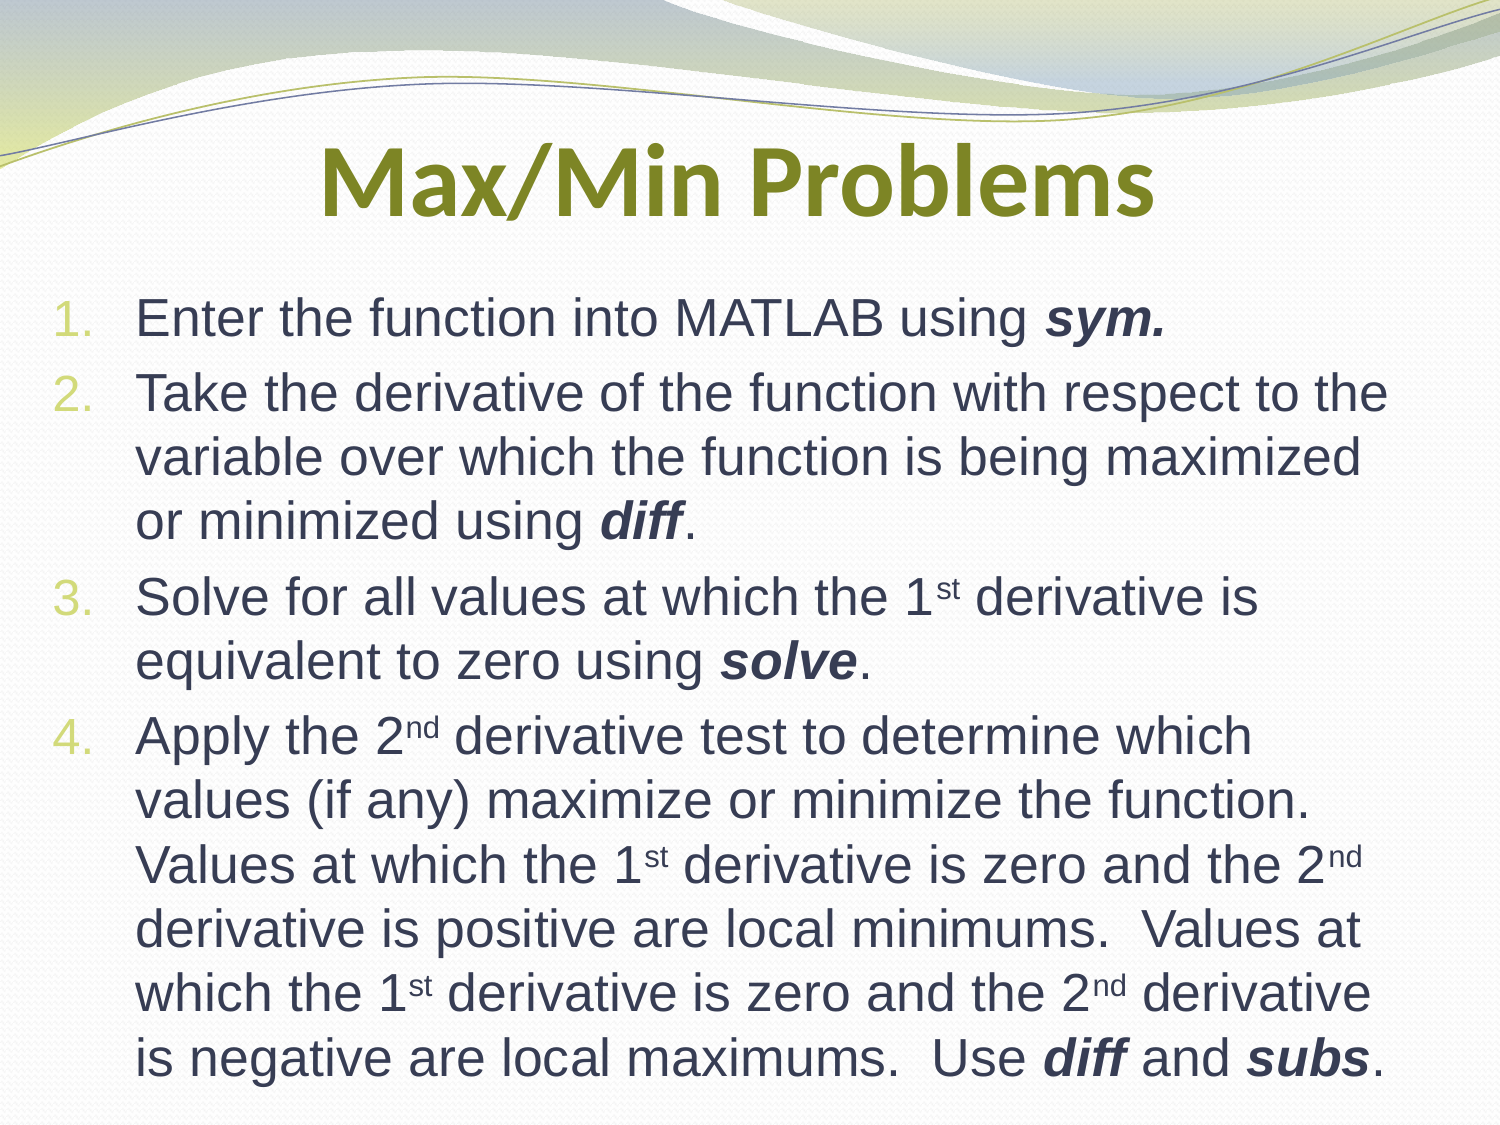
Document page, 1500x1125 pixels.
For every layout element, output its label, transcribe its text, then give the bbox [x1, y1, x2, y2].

list Enter the function into MATLAB using sym. Take the derivative of the function with respect to the variable over which the function is being maximized or minimized using diff. Solve for all values at which the 1st derivative is equivalent to zero using solve. Apply the 2nd derivative test to determine which values (if any) maximize or minimize the function. Values at which the 1st derivative is zero and the 2nd derivative is positive are local minimums. Values at which the 1st derivative is zero and the 2nd derivative is negative are local maximums. Use diff and subs. [37, 275, 1438, 1100]
title Max/Min Problems [62, 50, 1413, 238]
